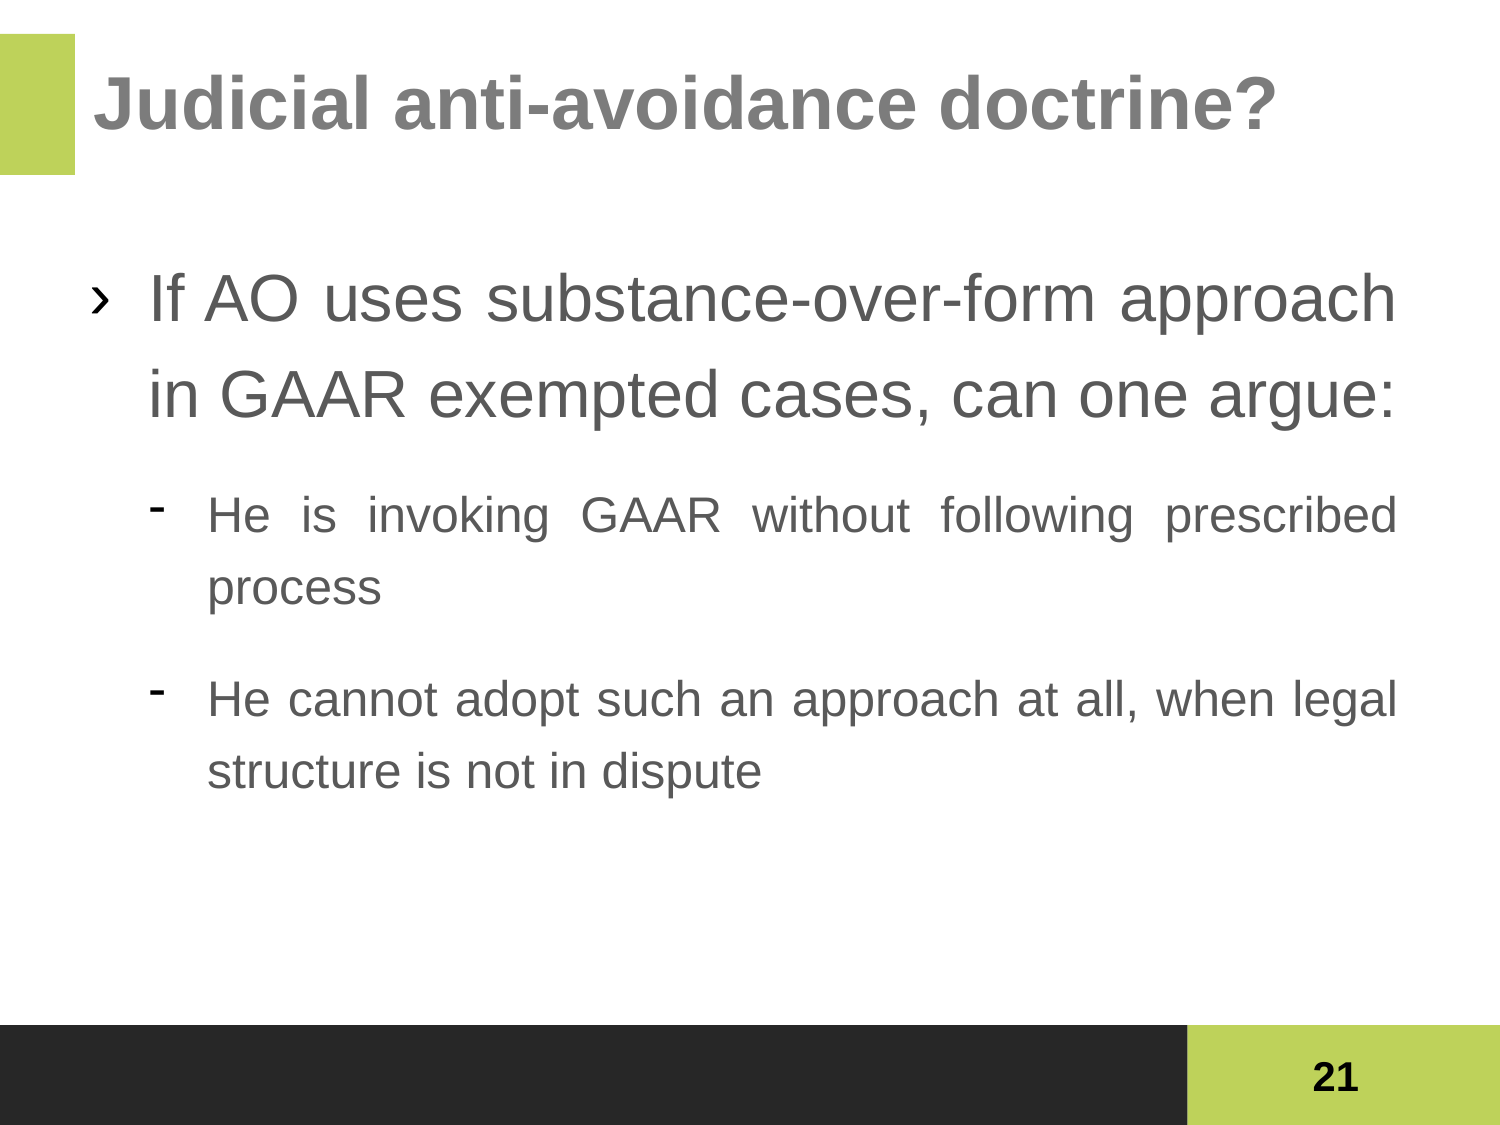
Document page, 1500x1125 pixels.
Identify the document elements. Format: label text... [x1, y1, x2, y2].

text_box If AO uses substance-over-form approach in GAAR exempted cases, can one argue: He is invoking GAAR without following prescribed process He cannot adopt such an approach at all, when legal structure is not in dispute [74, 231, 1414, 974]
title Judicial anti-avoidance doctrine? [0, 33, 1500, 175]
